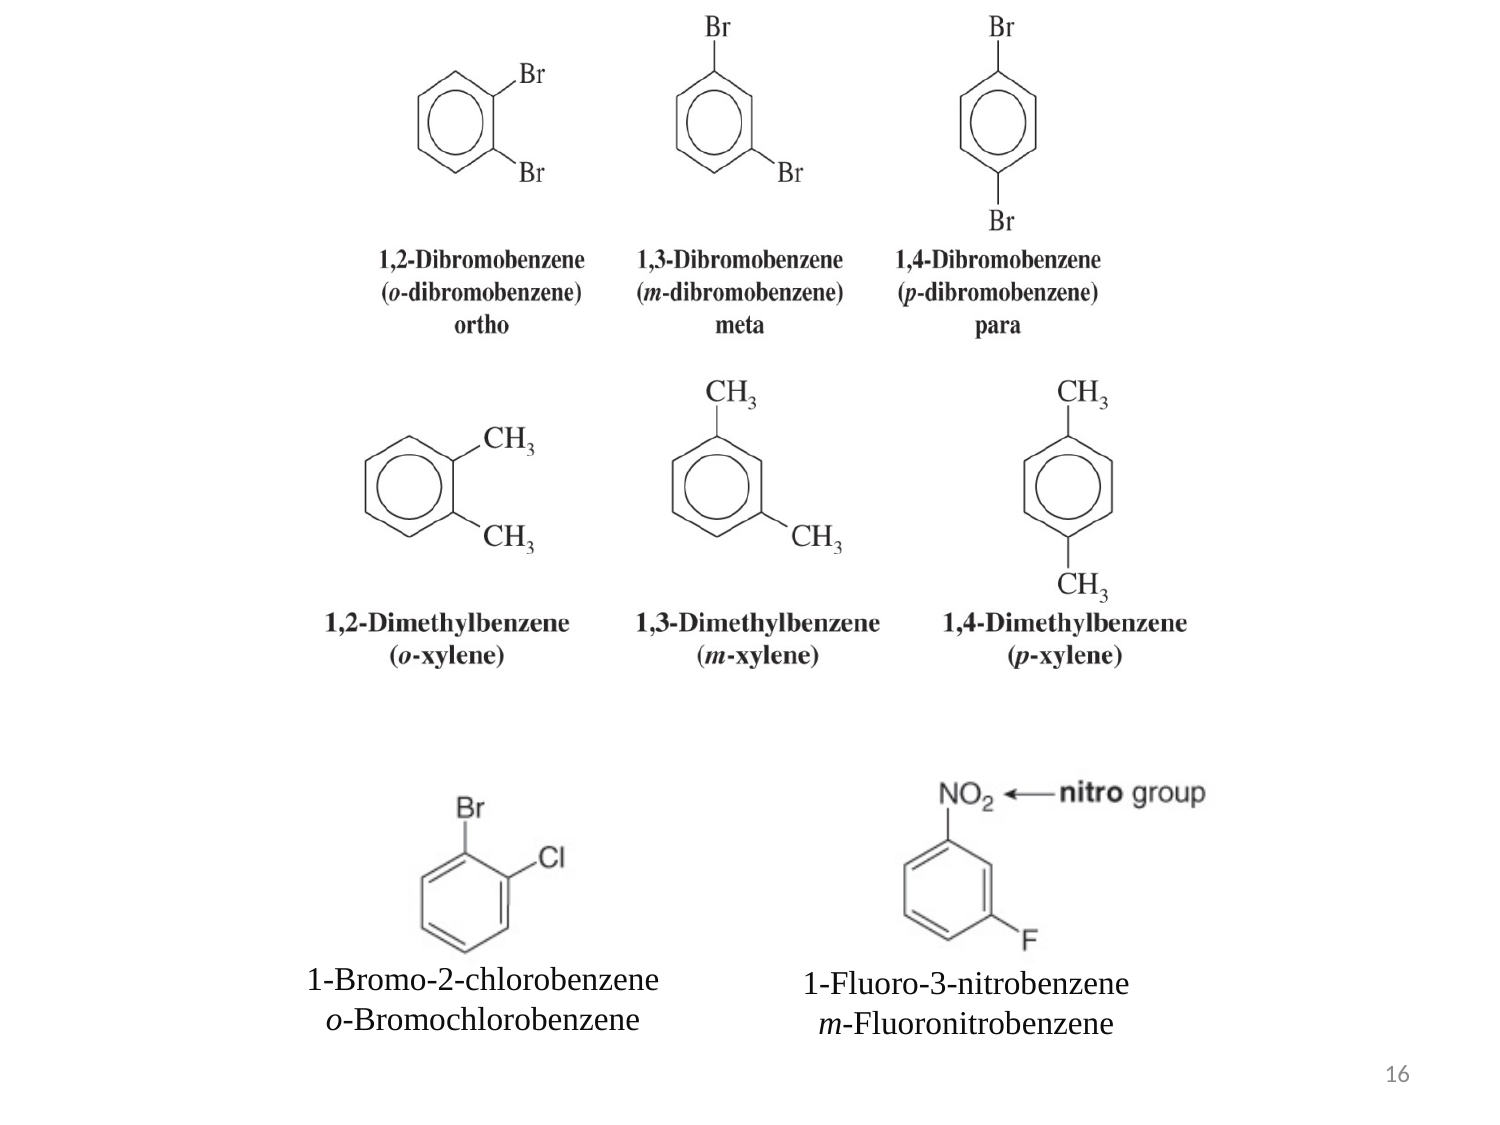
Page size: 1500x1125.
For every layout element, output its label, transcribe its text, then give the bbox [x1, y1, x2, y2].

slide_number 16 [1074, 1042, 1425, 1103]
picture [378, 8, 1101, 340]
picture [324, 373, 1188, 669]
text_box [785, 729, 1222, 1051]
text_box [289, 743, 678, 1047]
